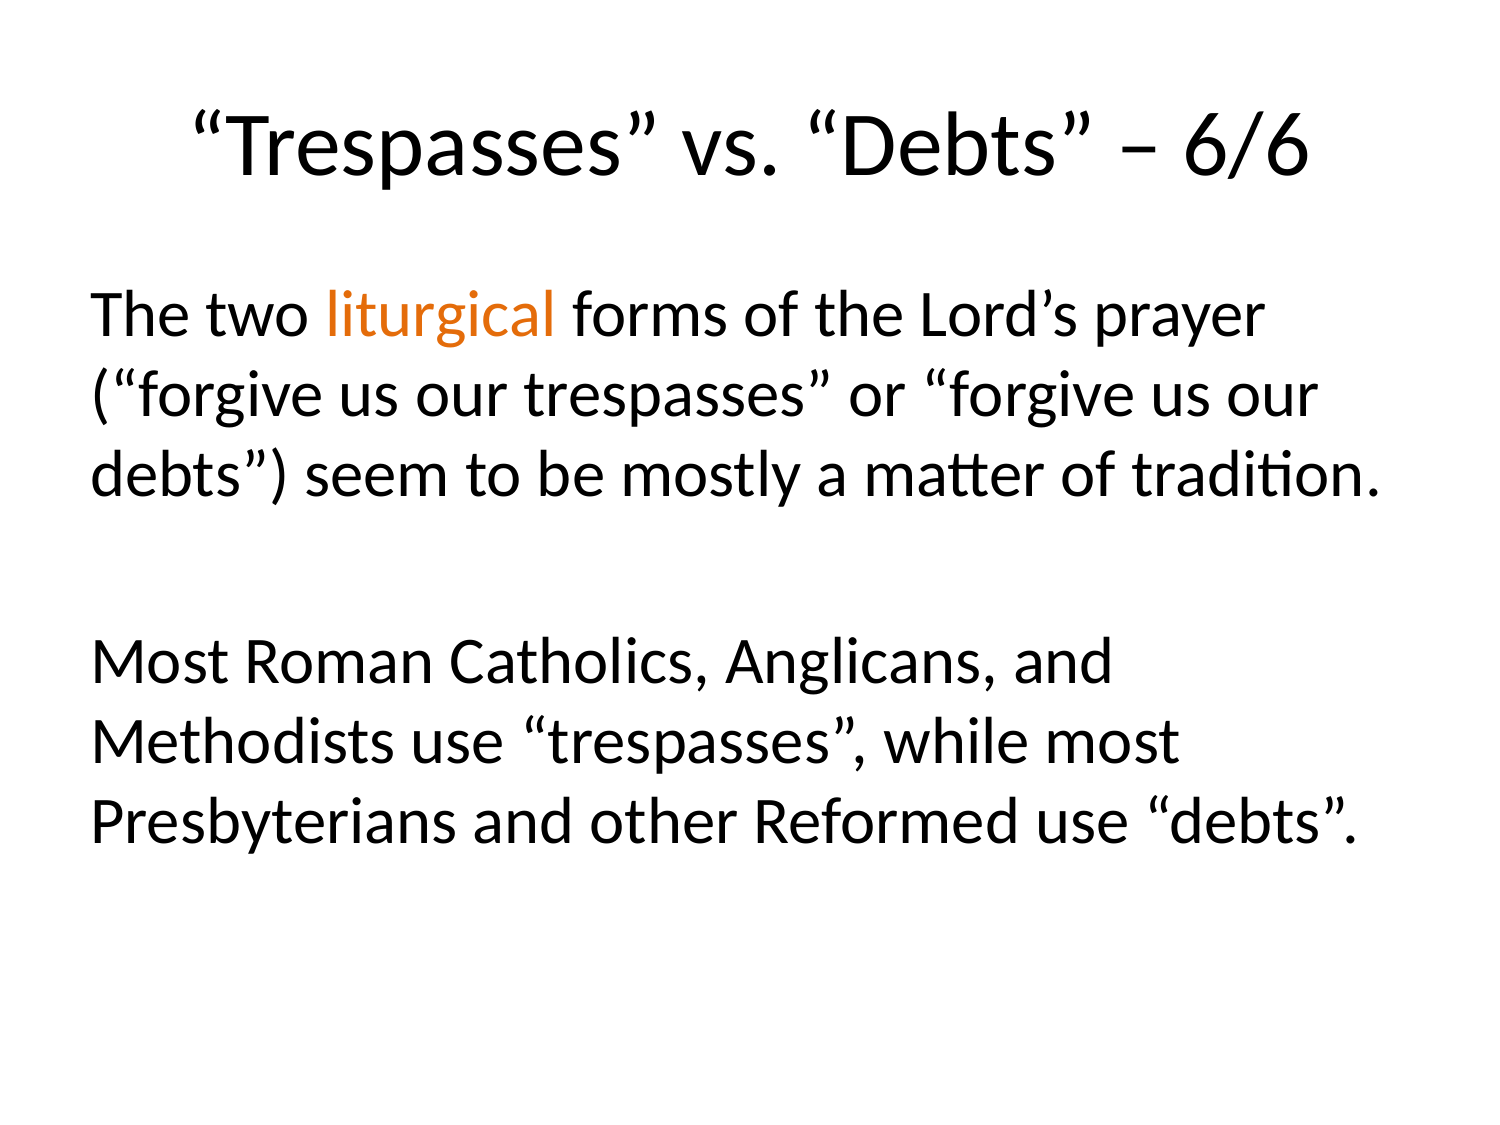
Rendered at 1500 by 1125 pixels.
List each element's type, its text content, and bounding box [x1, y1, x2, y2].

title “Trespasses” vs. “Debts” – 6/6 [75, 45, 1425, 233]
list The two liturgical forms of the Lord’s prayer (“forgive us our trespasses” or “forgive us our debts”) seem to be mostly a matter of tradition. Most Roman Catholics, Anglicans, and Methodists use “trespasses”, while most Presbyterians and other Reformed use “debts”. [75, 262, 1425, 1005]
